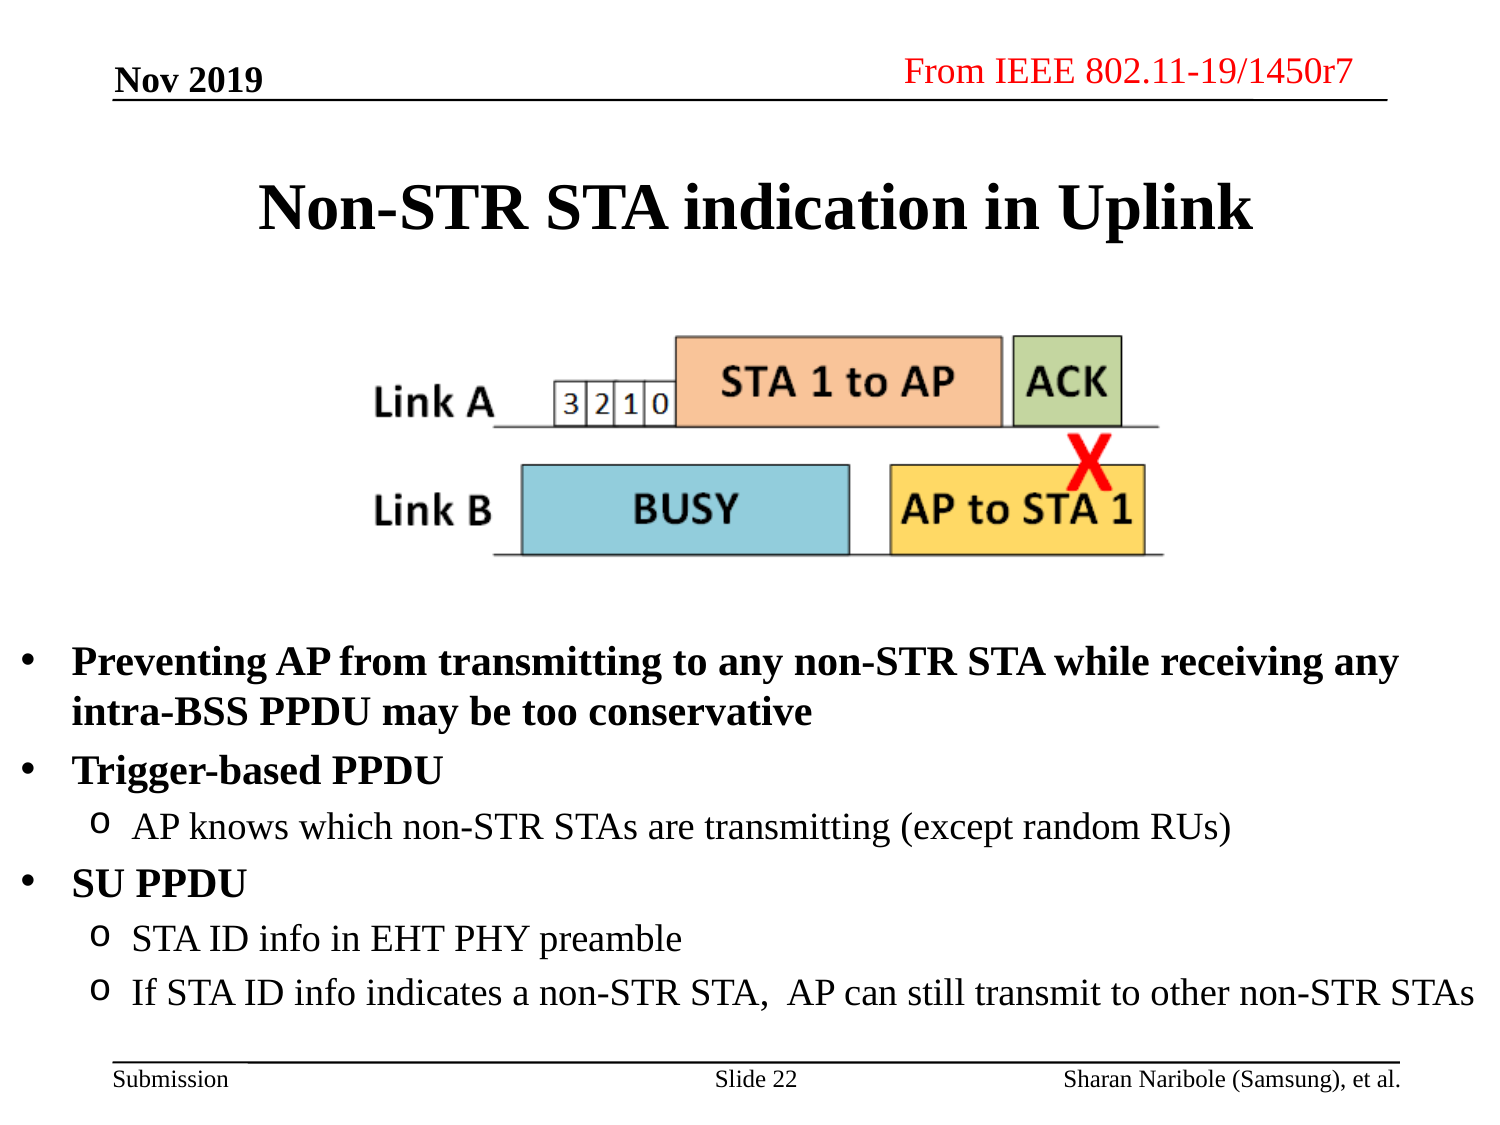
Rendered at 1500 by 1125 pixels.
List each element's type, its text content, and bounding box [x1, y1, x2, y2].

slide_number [114, 54, 265, 101]
picture [340, 334, 1172, 565]
slide_number Slide 22 [712, 1061, 801, 1093]
list Preventing AP from transmitting to any non-STR STA while receiving any intra-BSS PPDU may be too conservative Trigger-based PPDU AP knows which non-STR STAs are transmitting (except random RUs) SU PPDU STA ID info in EHT PHY preamble If STA ID info indicates a non-STR STA, AP can still transmit to other non-STR STAs [5, 625, 1492, 1051]
title Non-STR STA indication in Uplink [88, 137, 1424, 269]
text_box From IEEE 802.11-19/1450r7 [889, 38, 1402, 99]
footer Sharan Naribole (Samsung), et al. [1058, 1061, 1402, 1093]
